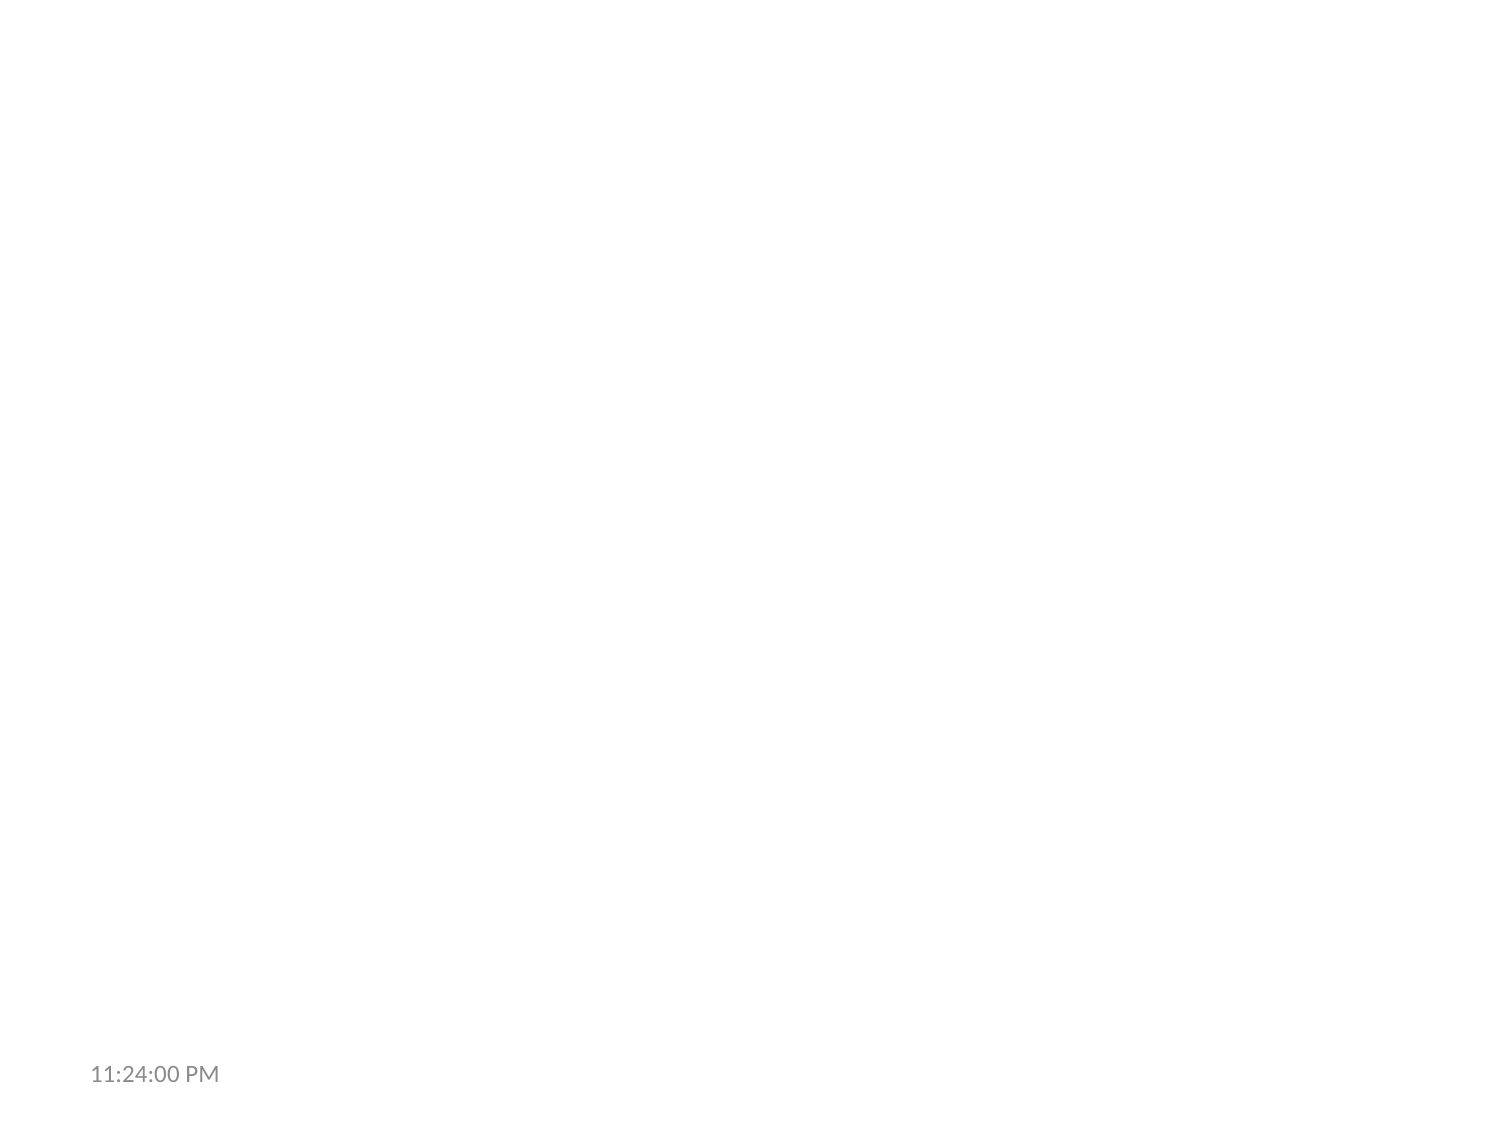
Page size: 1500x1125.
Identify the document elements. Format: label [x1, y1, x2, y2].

slide_number [75, 1042, 425, 1103]
